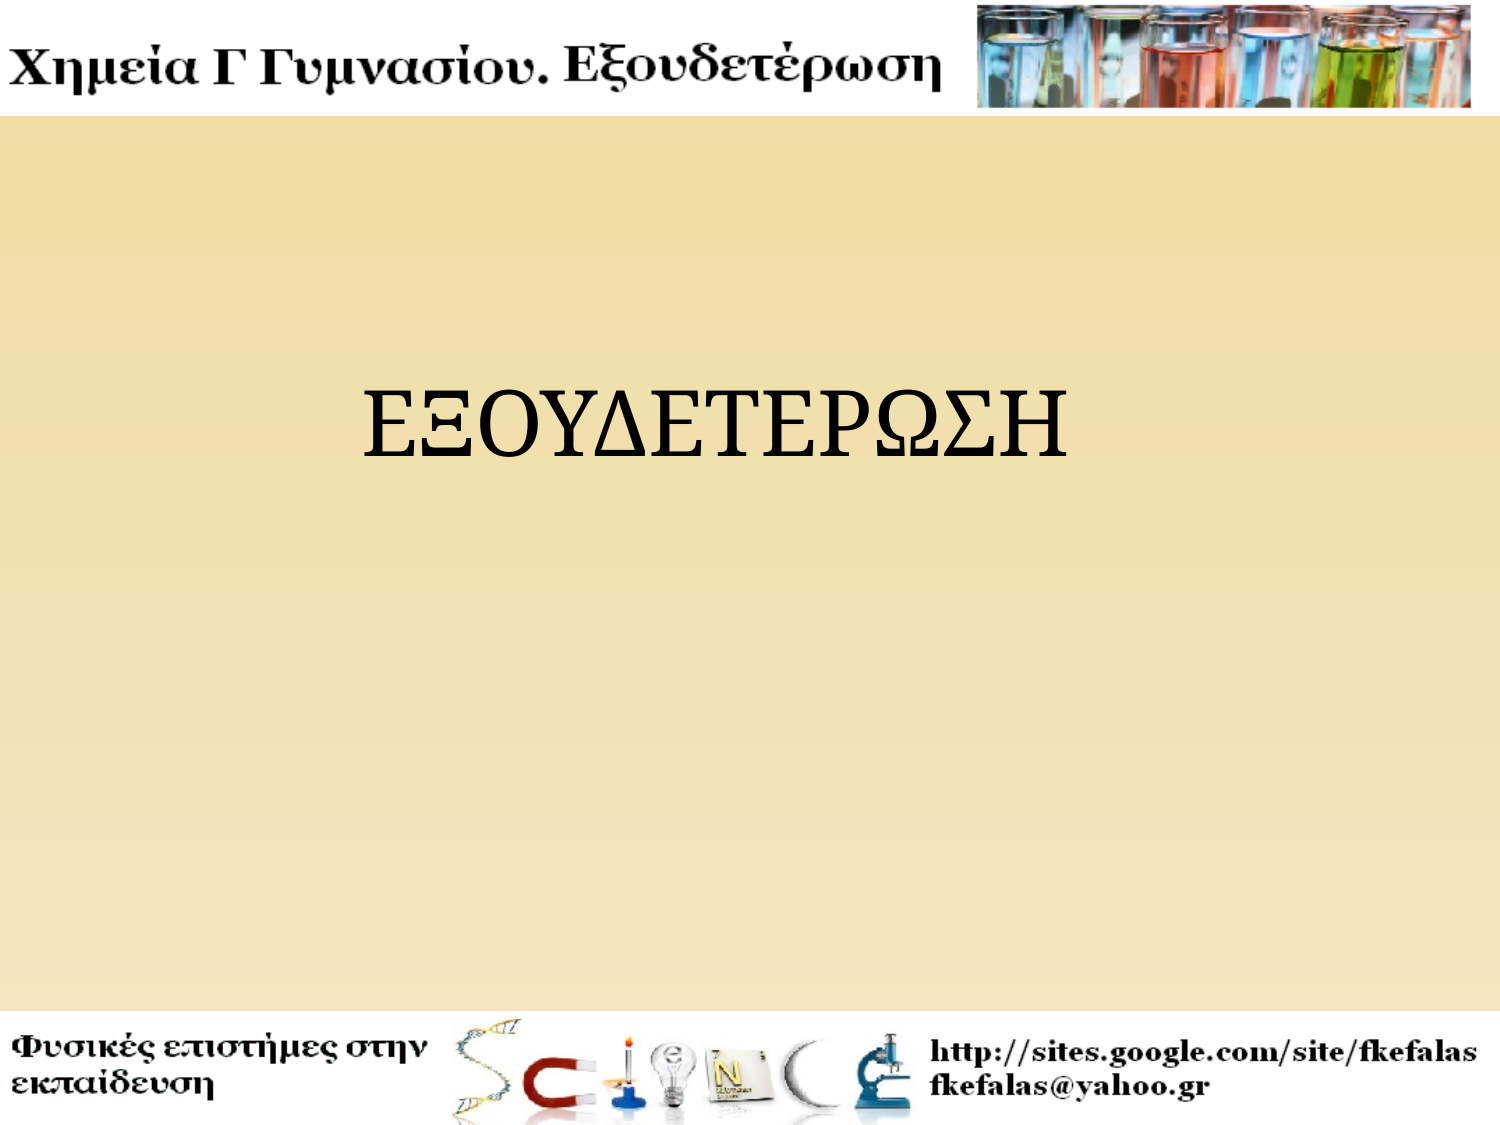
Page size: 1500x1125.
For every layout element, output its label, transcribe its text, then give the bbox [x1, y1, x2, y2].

picture [0, 0, 1500, 116]
title ΕΞΟΥΔΕΤΕΡΩΣΗ [41, 326, 1392, 514]
picture [0, 1011, 1500, 1125]
